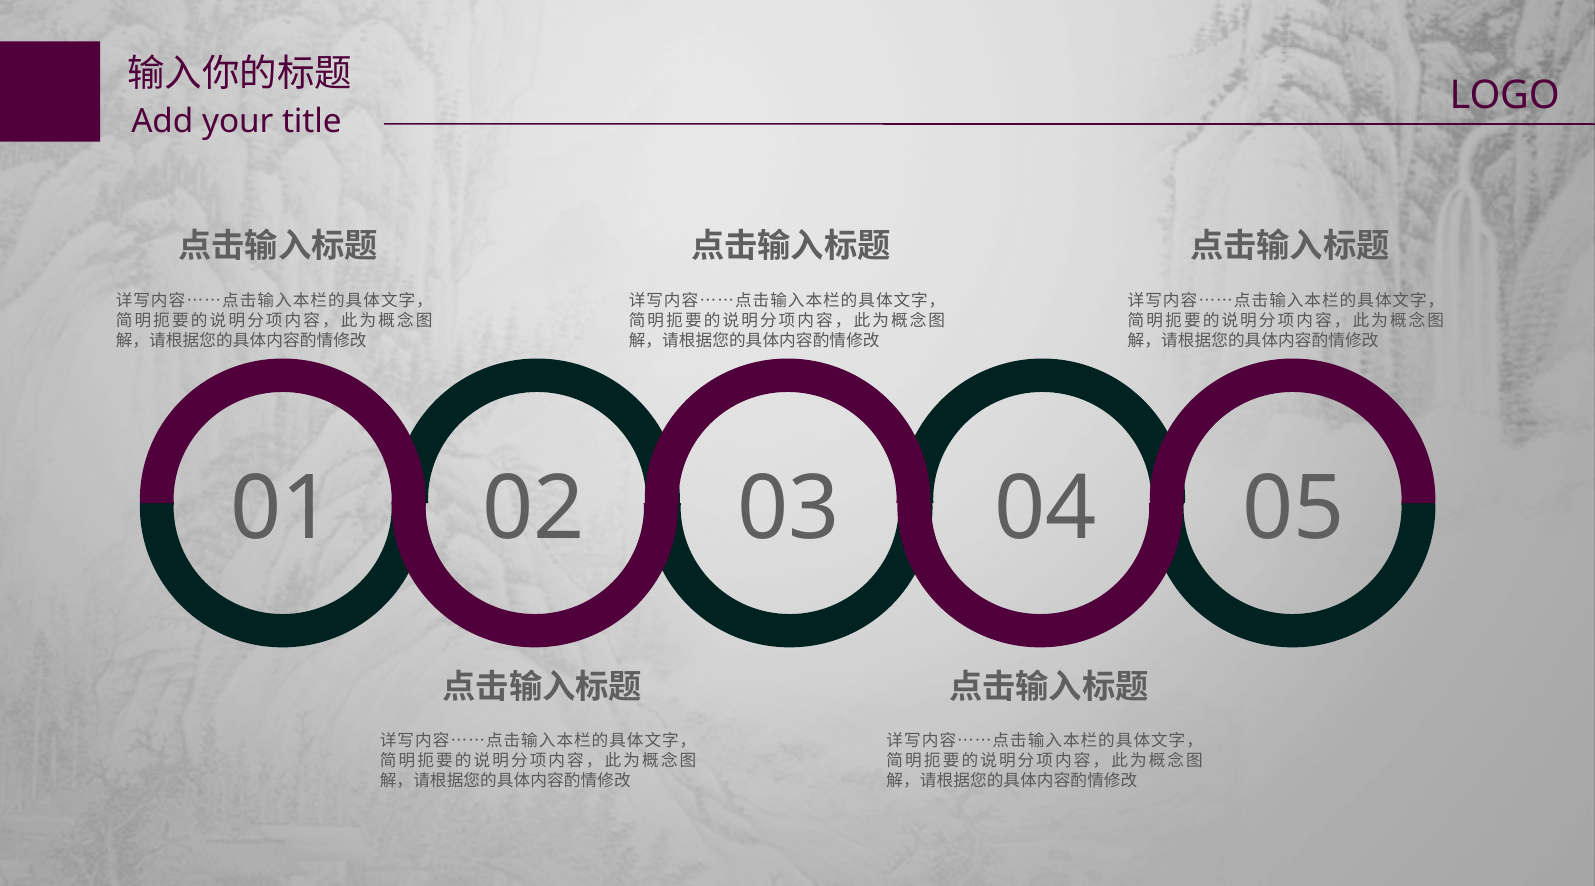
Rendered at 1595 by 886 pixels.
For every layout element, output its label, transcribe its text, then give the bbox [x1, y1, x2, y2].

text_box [868, 659, 1230, 817]
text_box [1109, 218, 1471, 376]
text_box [610, 218, 972, 376]
text_box [915, 358, 1167, 504]
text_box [0, 0, 1595, 886]
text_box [361, 659, 723, 817]
text_box [1149, 384, 1436, 504]
text_box [662, 503, 915, 648]
text_box [410, 358, 662, 504]
text_box [1167, 504, 1436, 648]
text_box [644, 384, 931, 504]
text_box 04 [981, 443, 1110, 563]
text_box [139, 384, 426, 504]
text_box 03 [724, 443, 853, 563]
text_box 05 [1229, 443, 1358, 563]
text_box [97, 218, 459, 376]
text_box [897, 503, 1184, 648]
text_box [391, 503, 678, 648]
text_box [139, 504, 409, 648]
text_box 02 [469, 443, 599, 563]
text_box 01 [217, 443, 346, 563]
